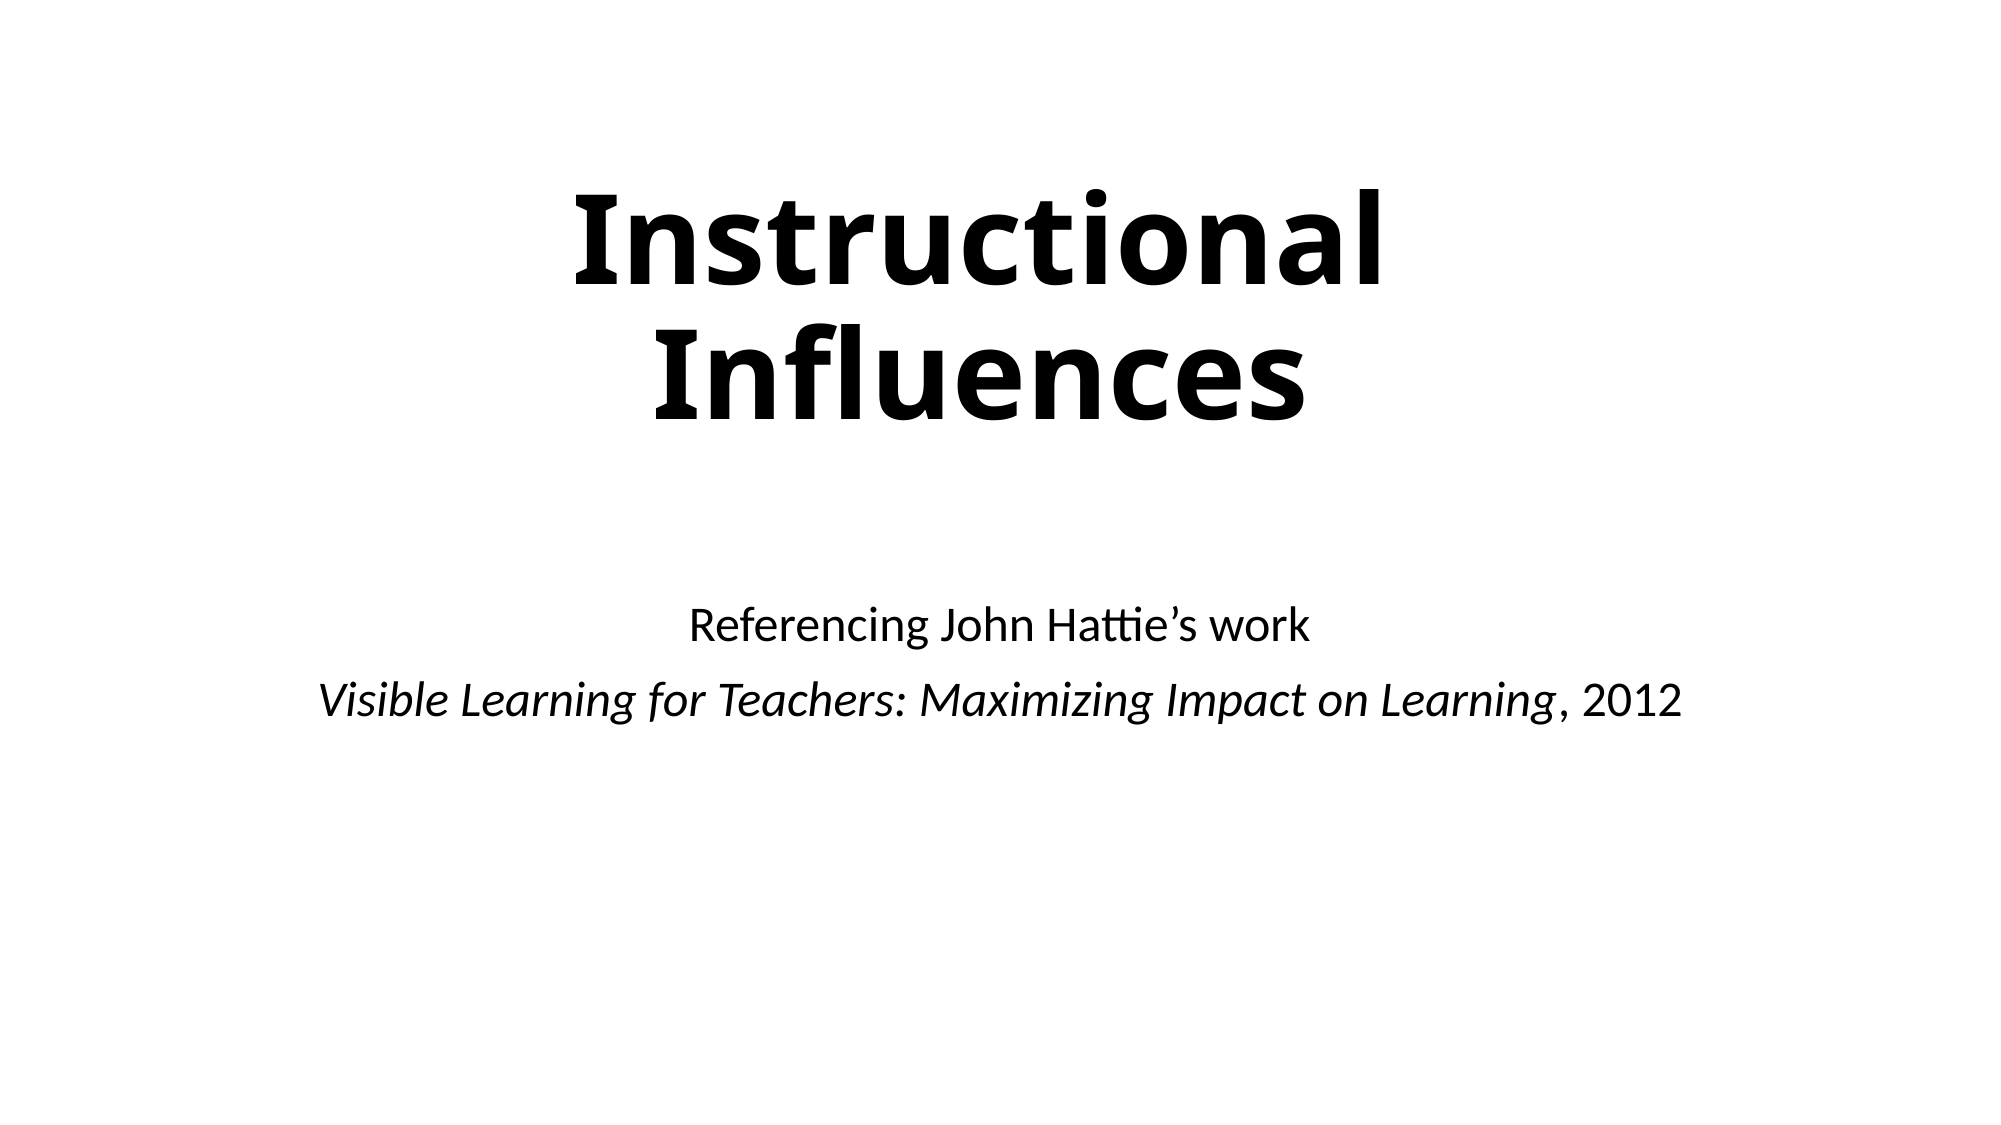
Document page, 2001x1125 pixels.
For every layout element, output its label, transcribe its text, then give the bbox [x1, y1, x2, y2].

title Instructional Influences [312, 125, 1650, 455]
subtitle Referencing John Hattie’s work Visible Learning for Teachers: Maximizing Impact on Learning, 2012 [249, 590, 1750, 863]
